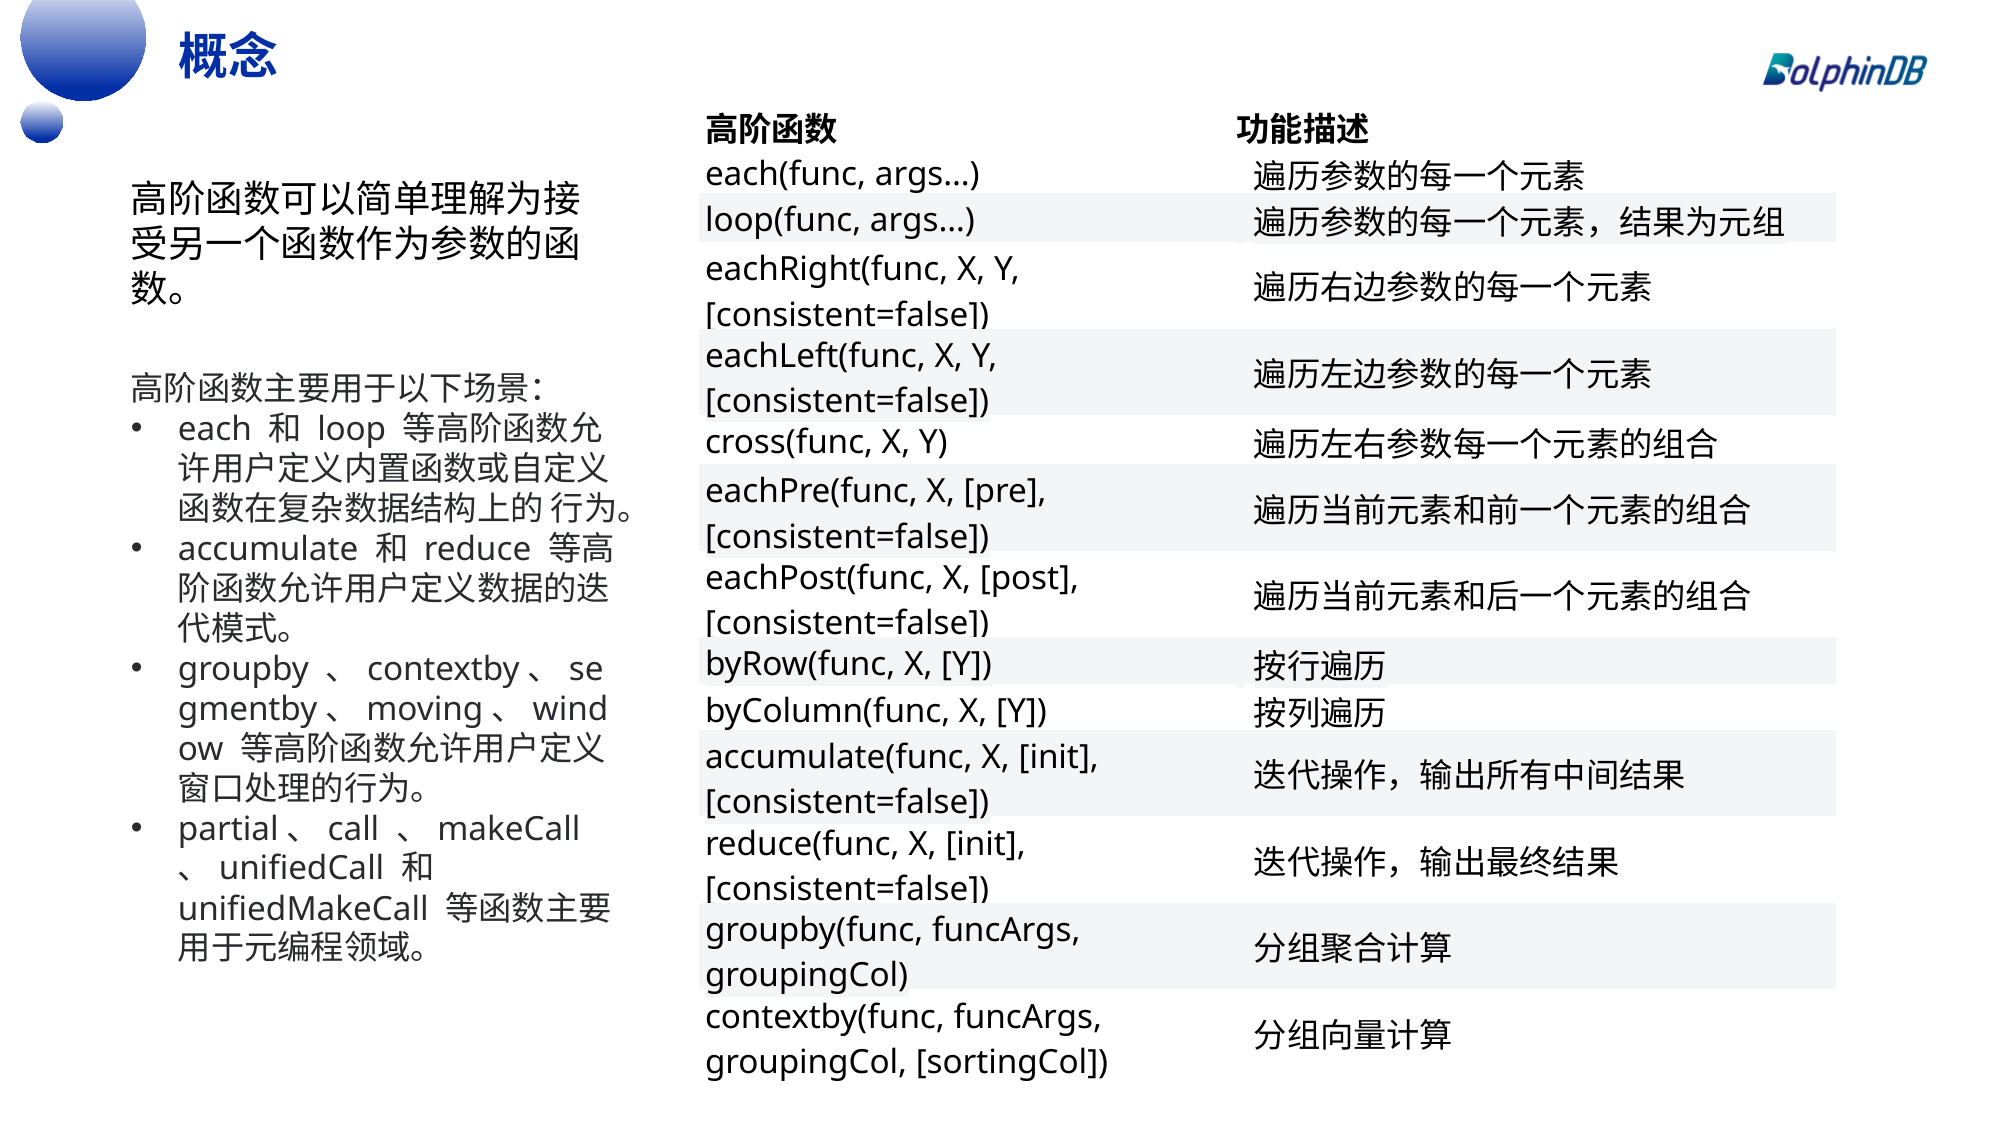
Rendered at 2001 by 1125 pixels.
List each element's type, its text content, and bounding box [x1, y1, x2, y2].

table_cell 遍历参数的每一个元素，结果为元组 [1230, 193, 1836, 242]
table_cell each(func, args…) [699, 147, 1230, 193]
text_box 概念 [163, 17, 1545, 92]
table_cell eachLeft(func, X, Y, [consistent=false]) [699, 329, 1230, 415]
table_cell 按列遍历 [1230, 684, 1836, 730]
table_cell 遍历左边参数的每一个元素 [1230, 329, 1836, 415]
text_box 高阶函数主要用于以下场景： each 和 loop 等高阶函数允许用户定义内置函数或自定义函数在复杂数据结构上的 行为。 accumulate 和 reduce 等高阶函数允许用户定义数据的迭代模式。 groupby 、contextby、segmentby、moving、window 等高阶函数允许用户定义窗口处理的行为。 partial、call 、makeCall 、unifiedCall 和 unifiedMakeCall 等函数主要用于元编程领域。 [116, 360, 633, 974]
picture [1755, 47, 1929, 93]
table_cell 遍历参数的每一个元素 [1230, 147, 1836, 193]
table_cell eachPost(func, X, [post], [consistent=false]) [699, 551, 1230, 637]
table_cell 按行遍历 [1230, 637, 1836, 684]
table_cell 遍历当前元素和后一个元素的组合 [1230, 551, 1836, 637]
text_box [19, 0, 147, 102]
table_cell 分组聚合计算 [1230, 903, 1836, 989]
table_cell eachPre(func, X, [pre], [consistent=false]) [699, 464, 1230, 551]
table_header 功能描述 [1230, 100, 1836, 147]
table_cell groupby(func, funcArgs, groupingCol) [699, 903, 1230, 989]
table_cell 遍历右边参数的每一个元素 [1230, 242, 1836, 329]
table_cell cross(func, X, Y) [699, 415, 1230, 464]
table_cell 遍历当前元素和前一个元素的组合 [1230, 464, 1836, 551]
table_cell accumulate(func, X, [init], [consistent=false]) [699, 730, 1230, 816]
table_cell byRow(func, X, [Y]) [699, 637, 1230, 684]
text_box 高阶函数可以简单理解为接受另一个函数作为参数的函数。 [116, 167, 620, 318]
table_cell eachRight(func, X, Y, [consistent=false]) [699, 242, 1230, 329]
table_cell reduce(func, X, [init], [consistent=false]) [699, 816, 1230, 903]
table_cell loop(func, args…) [699, 193, 1230, 242]
text_box [19, 99, 64, 144]
table_cell 分组向量计算 [1230, 989, 1836, 1076]
table_cell 迭代操作，输出所有中间结果 [1230, 730, 1836, 816]
table_header 高阶函数 [699, 100, 1230, 147]
table_cell 迭代操作，输出最终结果 [1230, 816, 1836, 903]
table_cell byColumn(func, X, [Y]) [699, 684, 1230, 730]
table_cell contextby(func, funcArgs, groupingCol, [sortingCol]) [699, 989, 1230, 1076]
table_cell 遍历左右参数每一个元素的组合 [1230, 415, 1836, 464]
